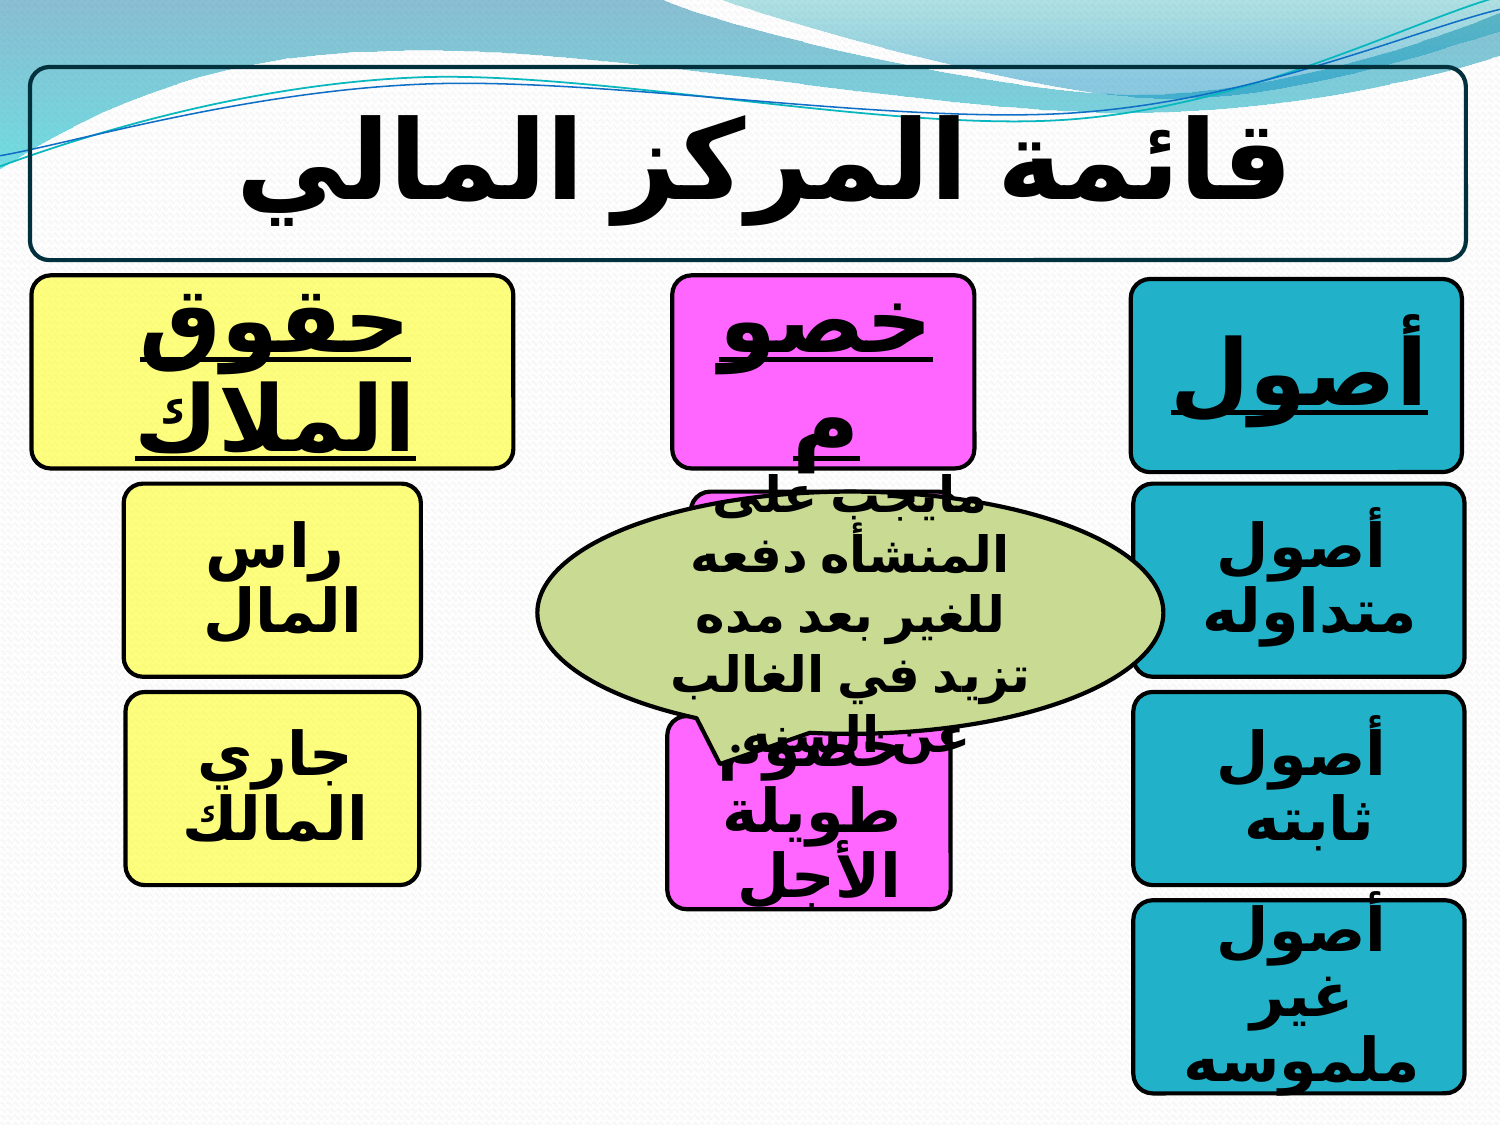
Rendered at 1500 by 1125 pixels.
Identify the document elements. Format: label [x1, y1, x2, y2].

text_box [29, 66, 1467, 1095]
